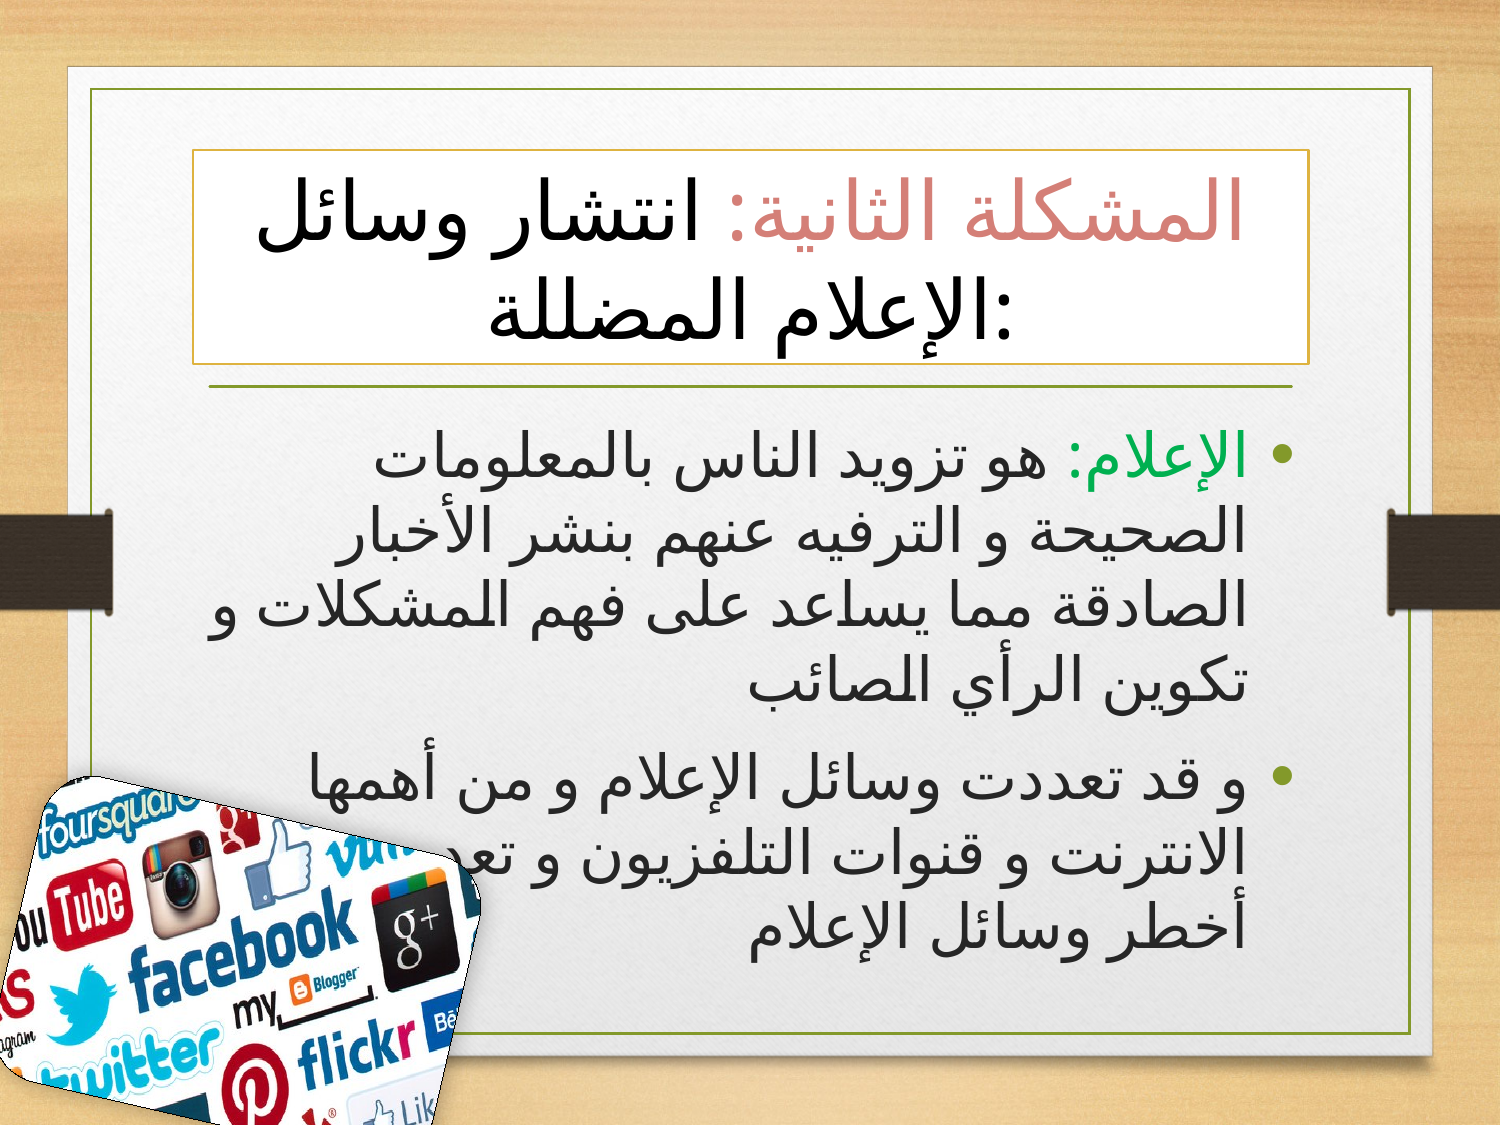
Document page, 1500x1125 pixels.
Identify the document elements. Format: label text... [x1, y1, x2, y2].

title المشكلة الثانية: انتشار وسائل الإعلام المضللة: [192, 149, 1310, 365]
list الإعلام: هو تزويد الناس بالمعلومات الصحيحة و الترفيه عنهم بنشر الأخبار الصادقة مما يساعد على فهم المشكلات و تكوين الرأي الصائب و قد تعددت وسائل الإعلام و من أهمها الانترنت و قنوات التلفزيون و تعد من أخطر وسائل الإعلام [193, 408, 1309, 974]
picture [0, 0, 1500, 1125]
